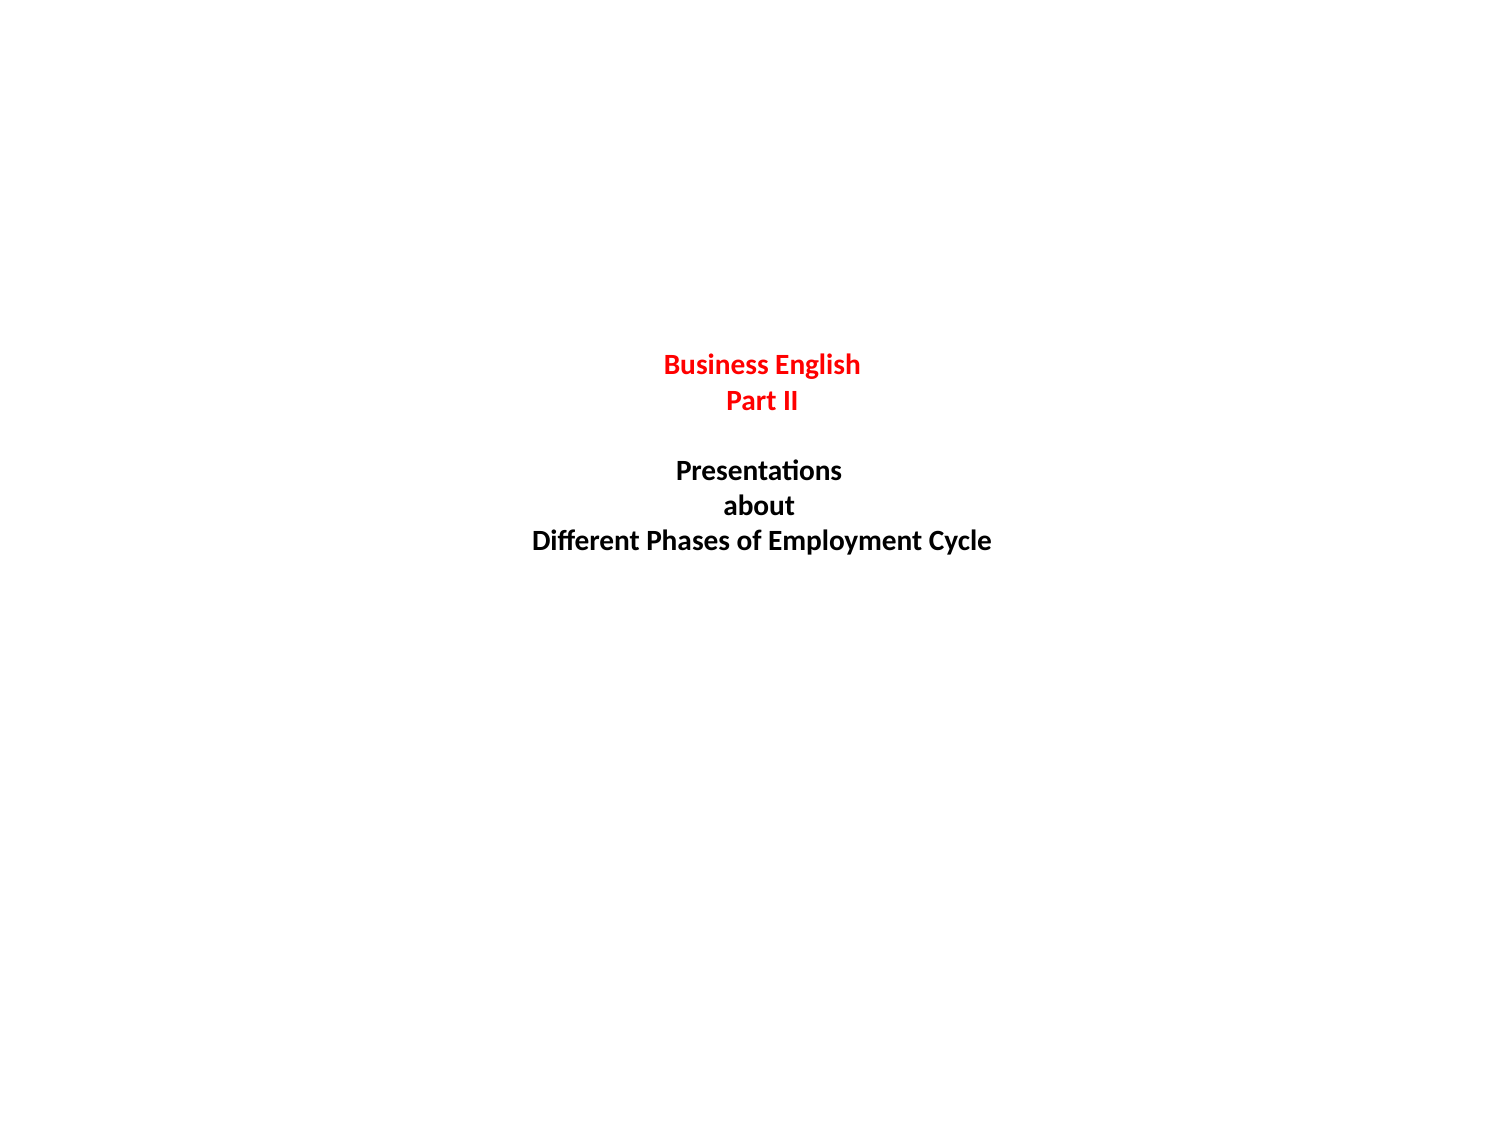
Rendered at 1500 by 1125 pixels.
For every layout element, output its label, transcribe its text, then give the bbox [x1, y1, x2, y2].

title Business English Part II Presentations about Different Phases of Employment Cycle [87, 337, 1438, 600]
